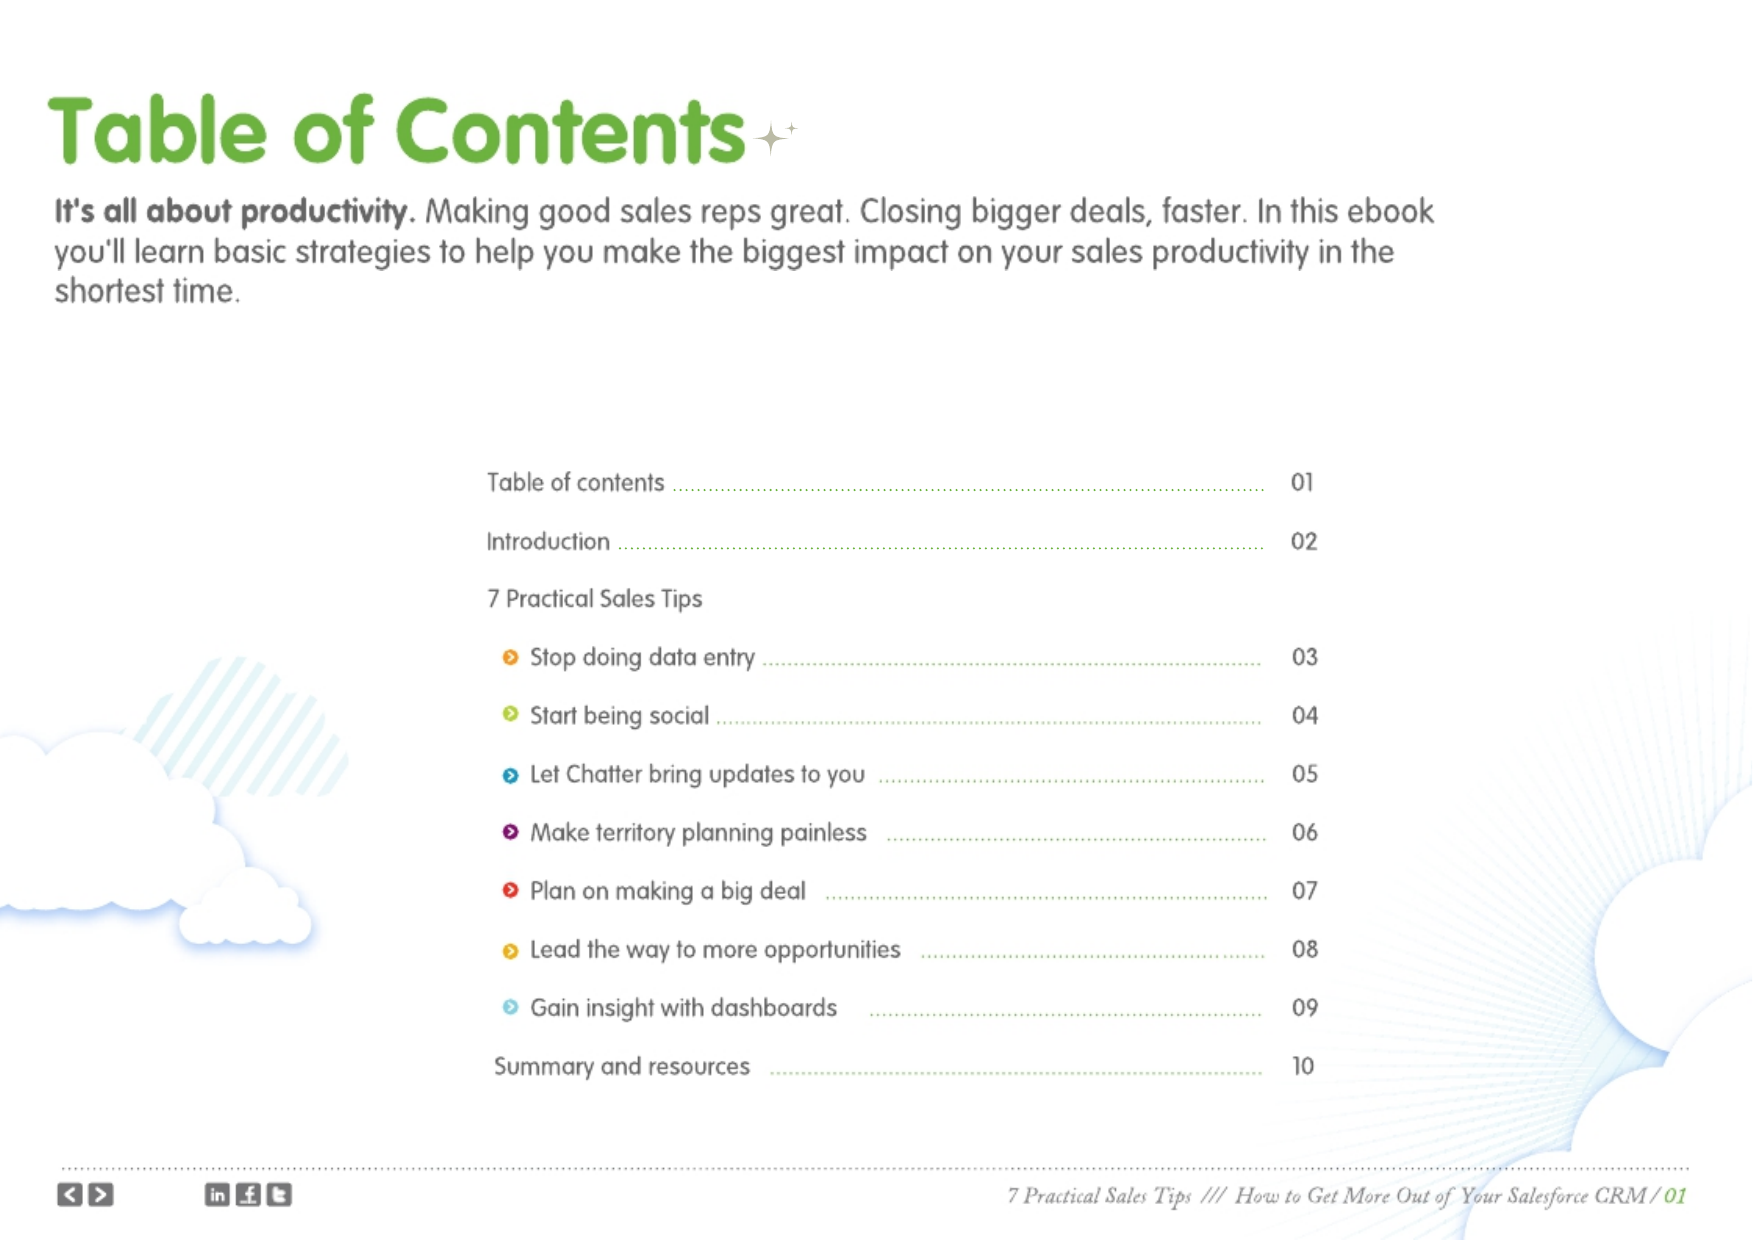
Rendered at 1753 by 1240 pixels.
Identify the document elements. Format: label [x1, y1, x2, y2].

text_box [99, 30, 1678, 584]
picture [424, 195, 1436, 232]
picture [0, 587, 1753, 1240]
picture [45, 91, 749, 167]
picture [1289, 470, 1313, 494]
picture [53, 195, 417, 232]
picture [51, 274, 242, 305]
picture [51, 235, 1396, 271]
picture [485, 470, 667, 494]
picture [487, 528, 611, 553]
picture [1289, 528, 1319, 553]
